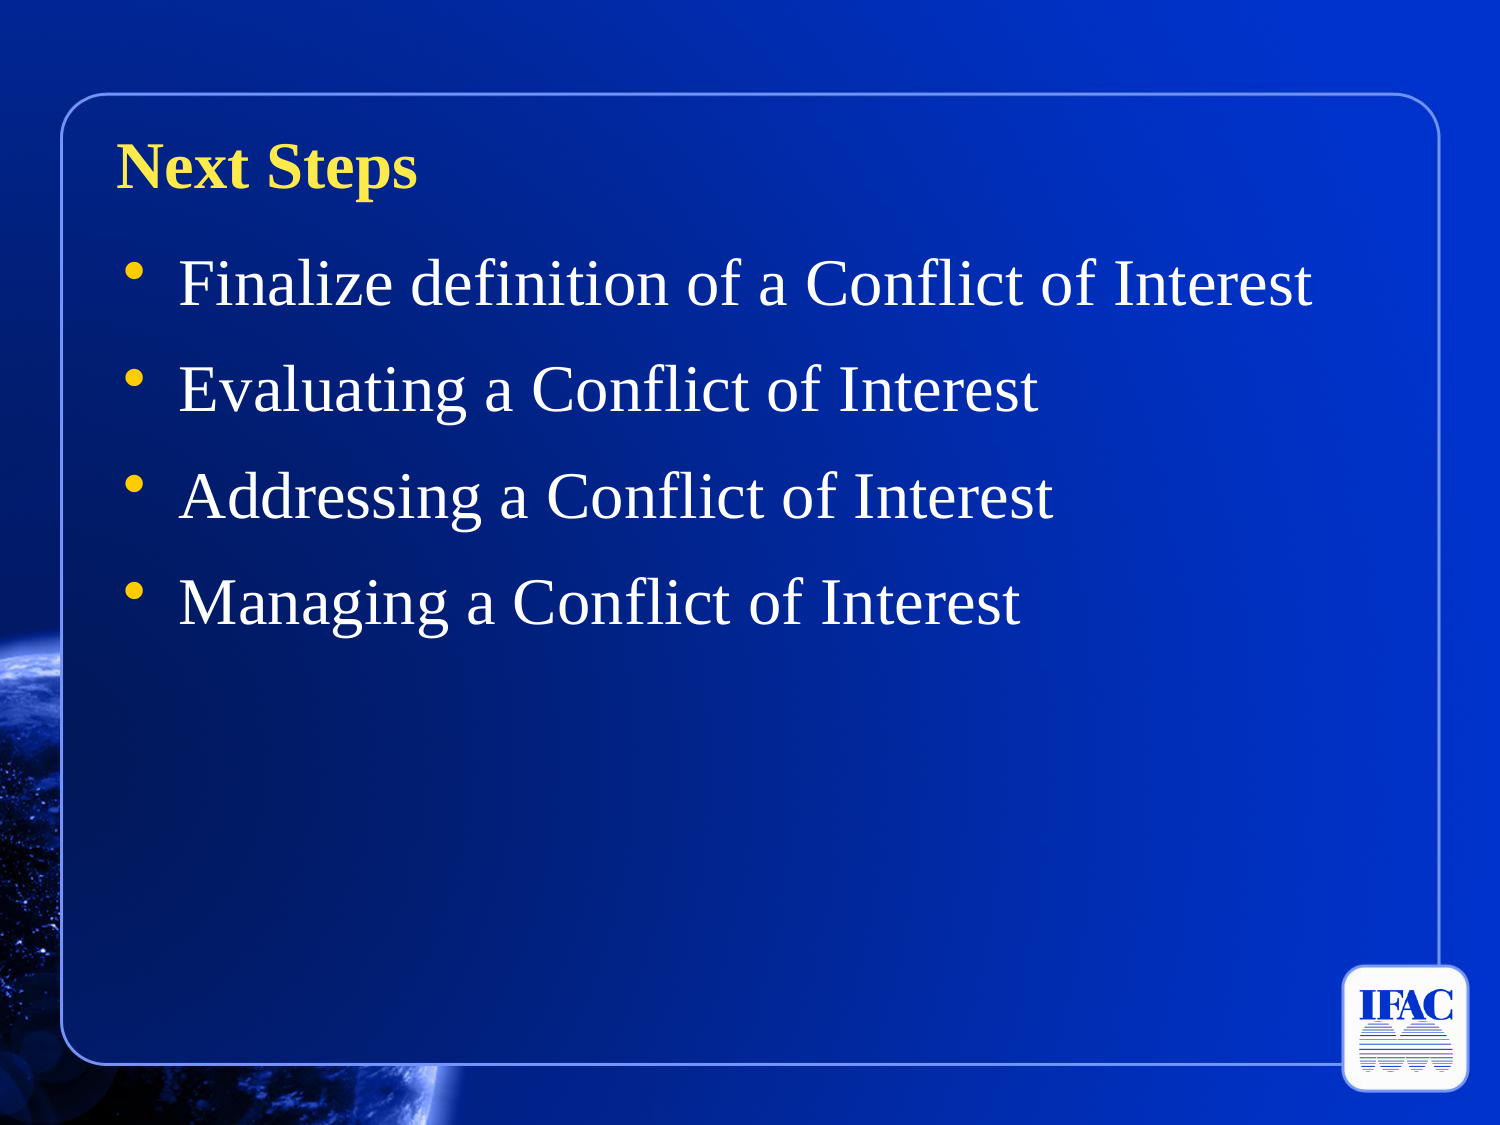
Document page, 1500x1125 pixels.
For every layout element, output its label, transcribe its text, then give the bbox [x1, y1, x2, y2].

picture [0, 0, 1500, 1125]
list Next Steps [101, 113, 1404, 211]
list Finalize definition of a Conflict of Interest Evaluating a Conflict of Interest Addressing a Conflict of Interest Managing a Conflict of Interest [107, 230, 1411, 1048]
